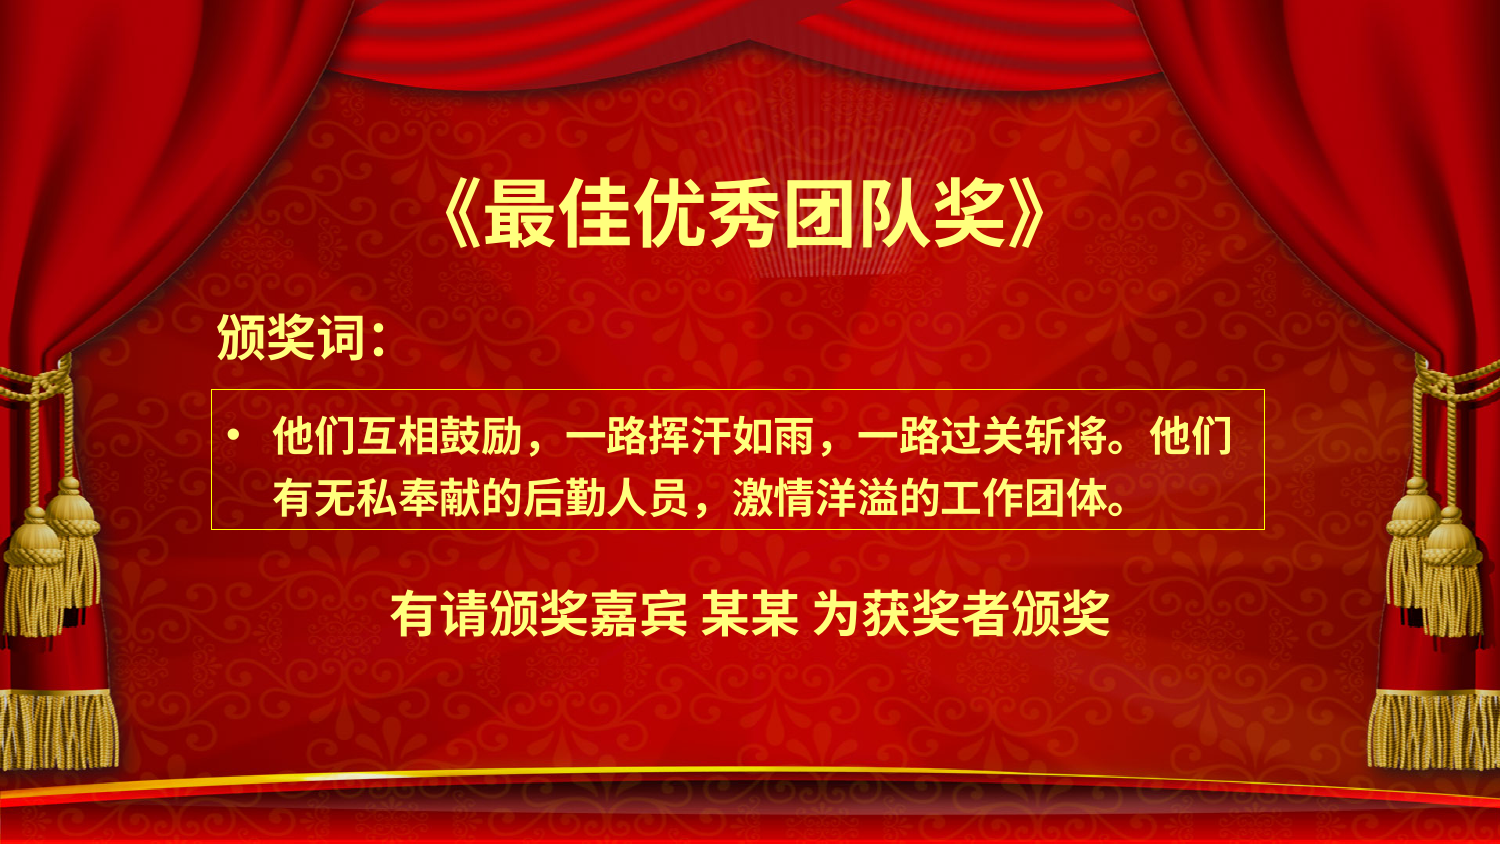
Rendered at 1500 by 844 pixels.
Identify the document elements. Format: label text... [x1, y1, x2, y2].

text_box 有请颁奖嘉宾 某某 为获奖者颁奖 [316, 575, 1185, 651]
text_box 他们互相鼓励，一路挥汗如雨，一路过关斩将。他们有无私奉献的后勤人员，激情洋溢的工作团体。 [211, 389, 1265, 530]
text_box 颁奖词： [177, 298, 455, 374]
picture [0, 0, 1500, 844]
text_box 《最佳优秀团队奖》 [385, 158, 1105, 264]
